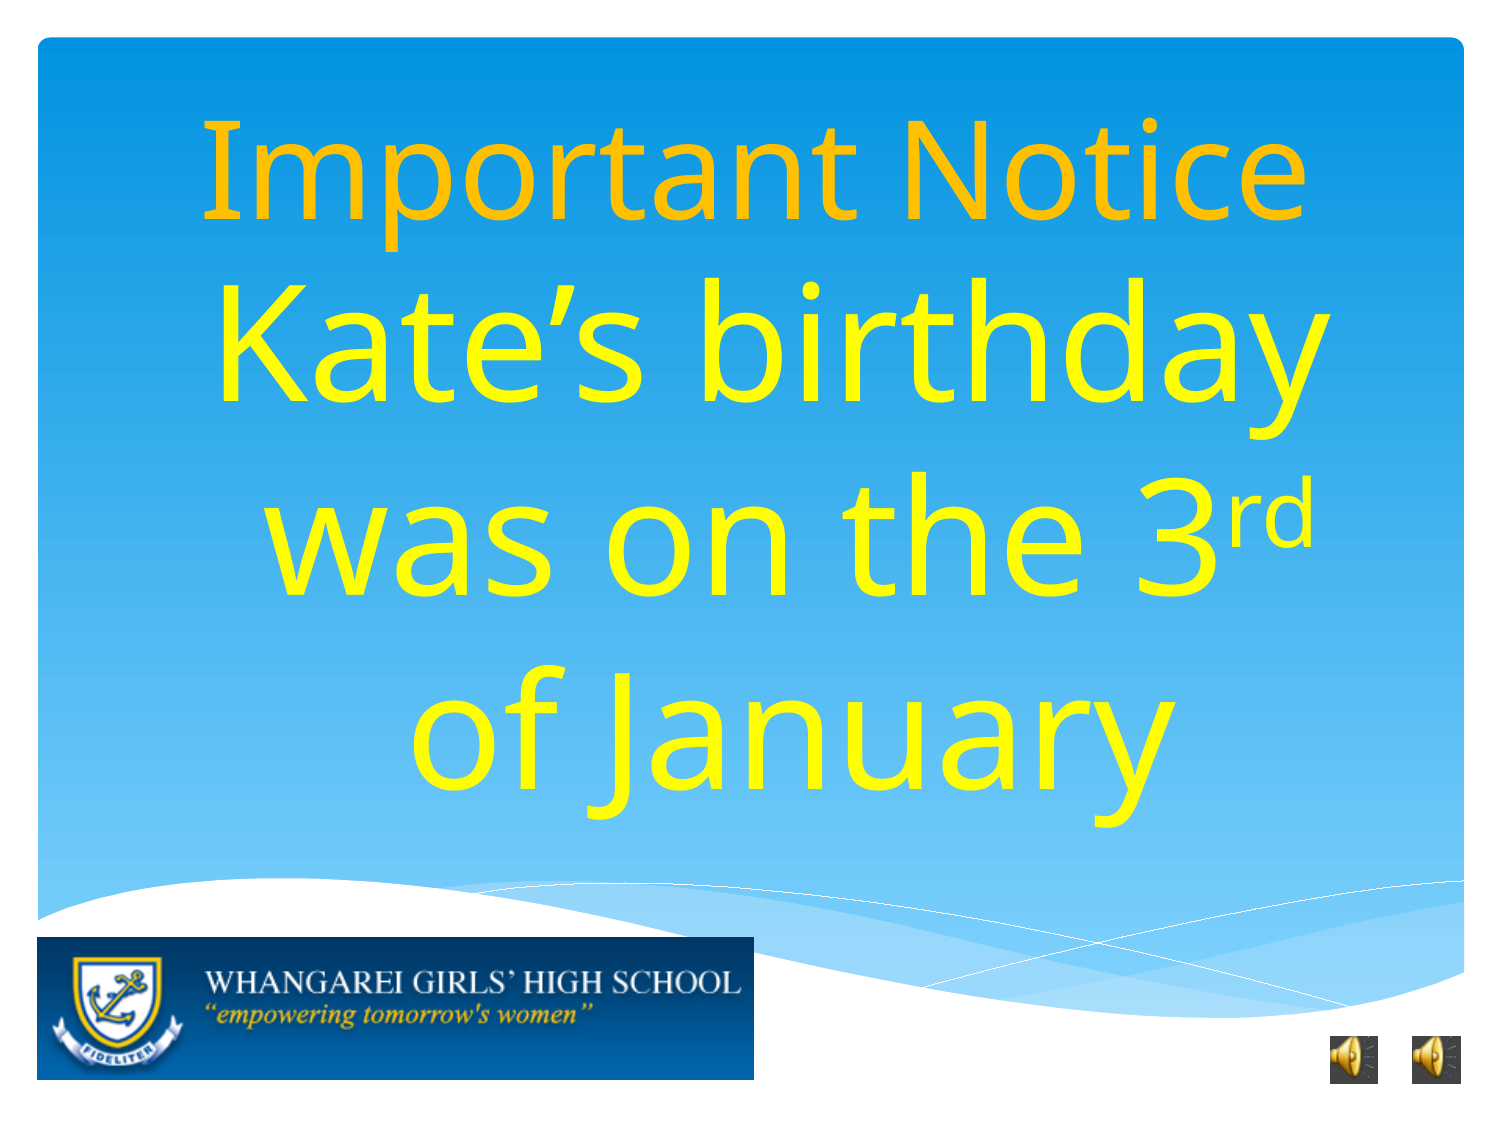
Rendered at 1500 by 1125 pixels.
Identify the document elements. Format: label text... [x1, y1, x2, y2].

picture [1328, 1034, 1380, 1086]
text_box Kate’s birthday was on the 3rd of January [149, 231, 1391, 963]
text_box Important Notice [149, 37, 1362, 255]
picture [1411, 1034, 1462, 1086]
picture [37, 937, 754, 1080]
